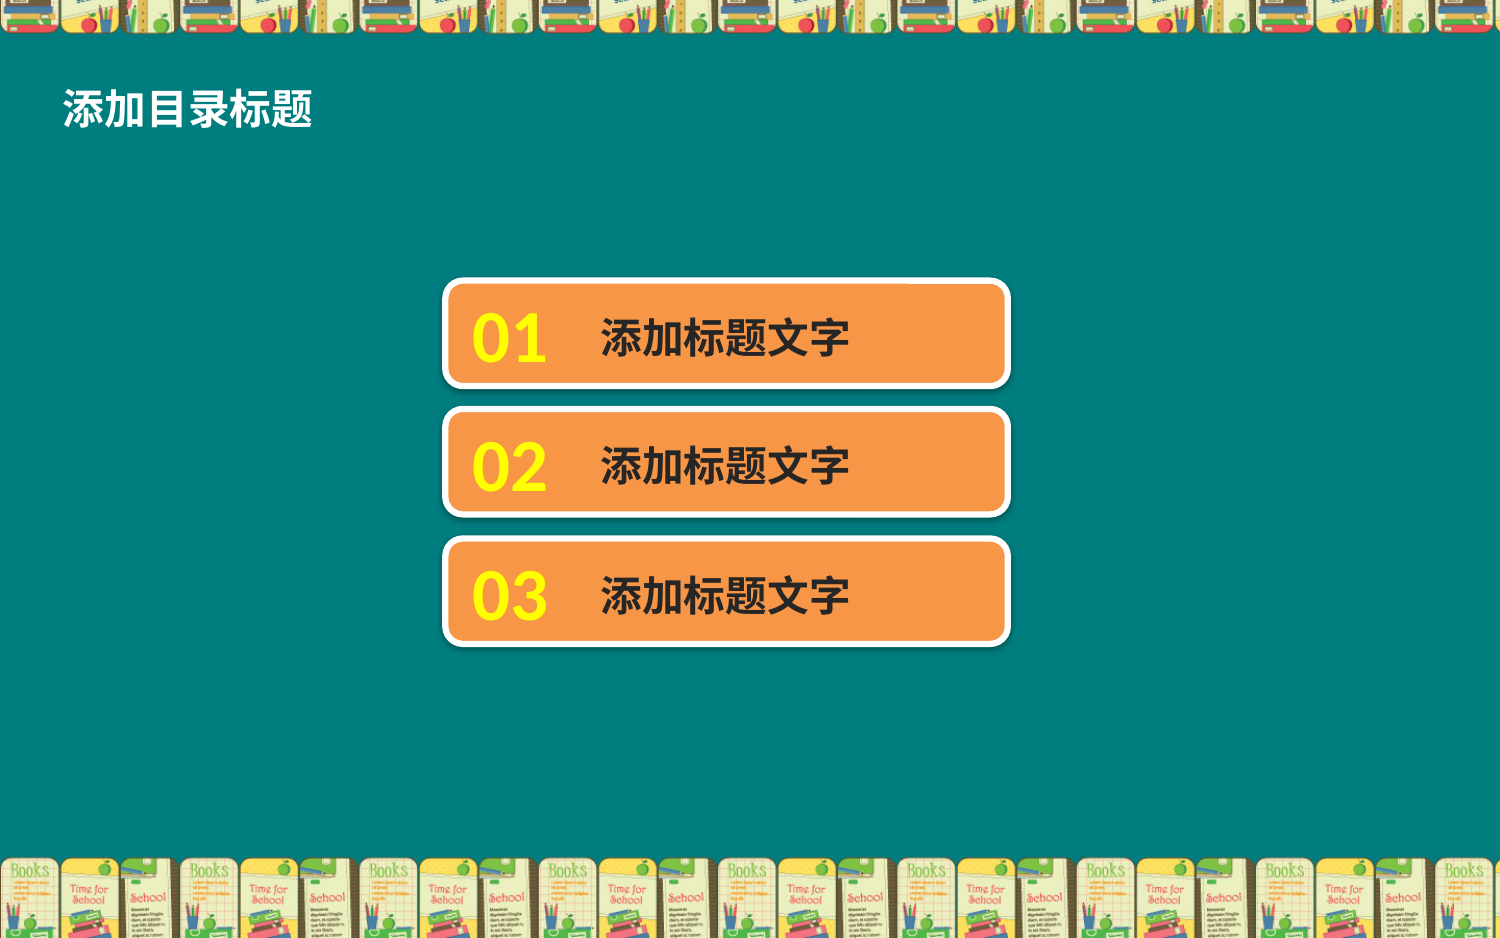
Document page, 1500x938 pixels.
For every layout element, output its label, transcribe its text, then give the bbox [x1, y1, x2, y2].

text_box [442, 535, 1011, 648]
text_box 03 [457, 538, 564, 644]
text_box [442, 405, 1011, 518]
text_box [442, 277, 1011, 390]
text_box 02 [457, 408, 564, 514]
text_box 添加标题文字 [585, 432, 866, 498]
picture [0, 0, 1500, 938]
text_box 添加目录标题 [48, 75, 329, 140]
text_box 添加标题文字 [585, 304, 866, 369]
text_box 添加标题文字 [585, 561, 866, 627]
text_box 01 [457, 280, 564, 386]
